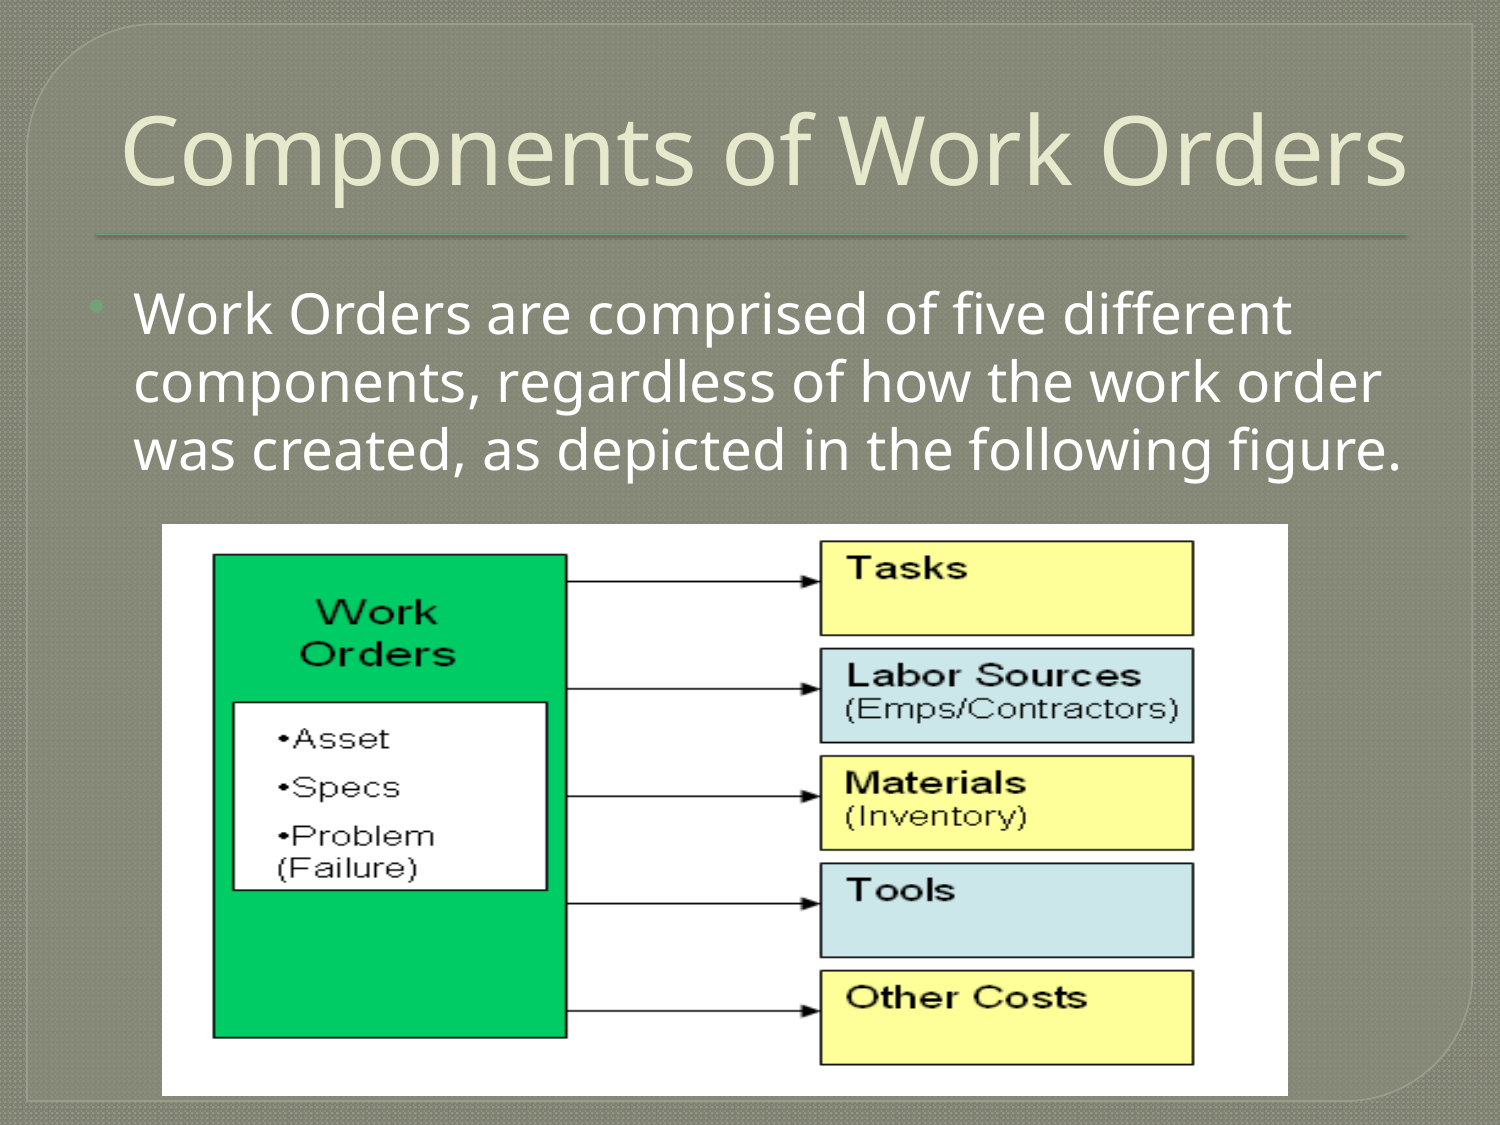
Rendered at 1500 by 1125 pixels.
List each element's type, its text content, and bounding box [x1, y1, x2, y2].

picture [162, 524, 1288, 1096]
title Components of Work Orders [75, 41, 1425, 213]
list Work Orders are comprised of five different components, regardless of how the work order was created, as depicted in the following figure. [75, 270, 1425, 538]
